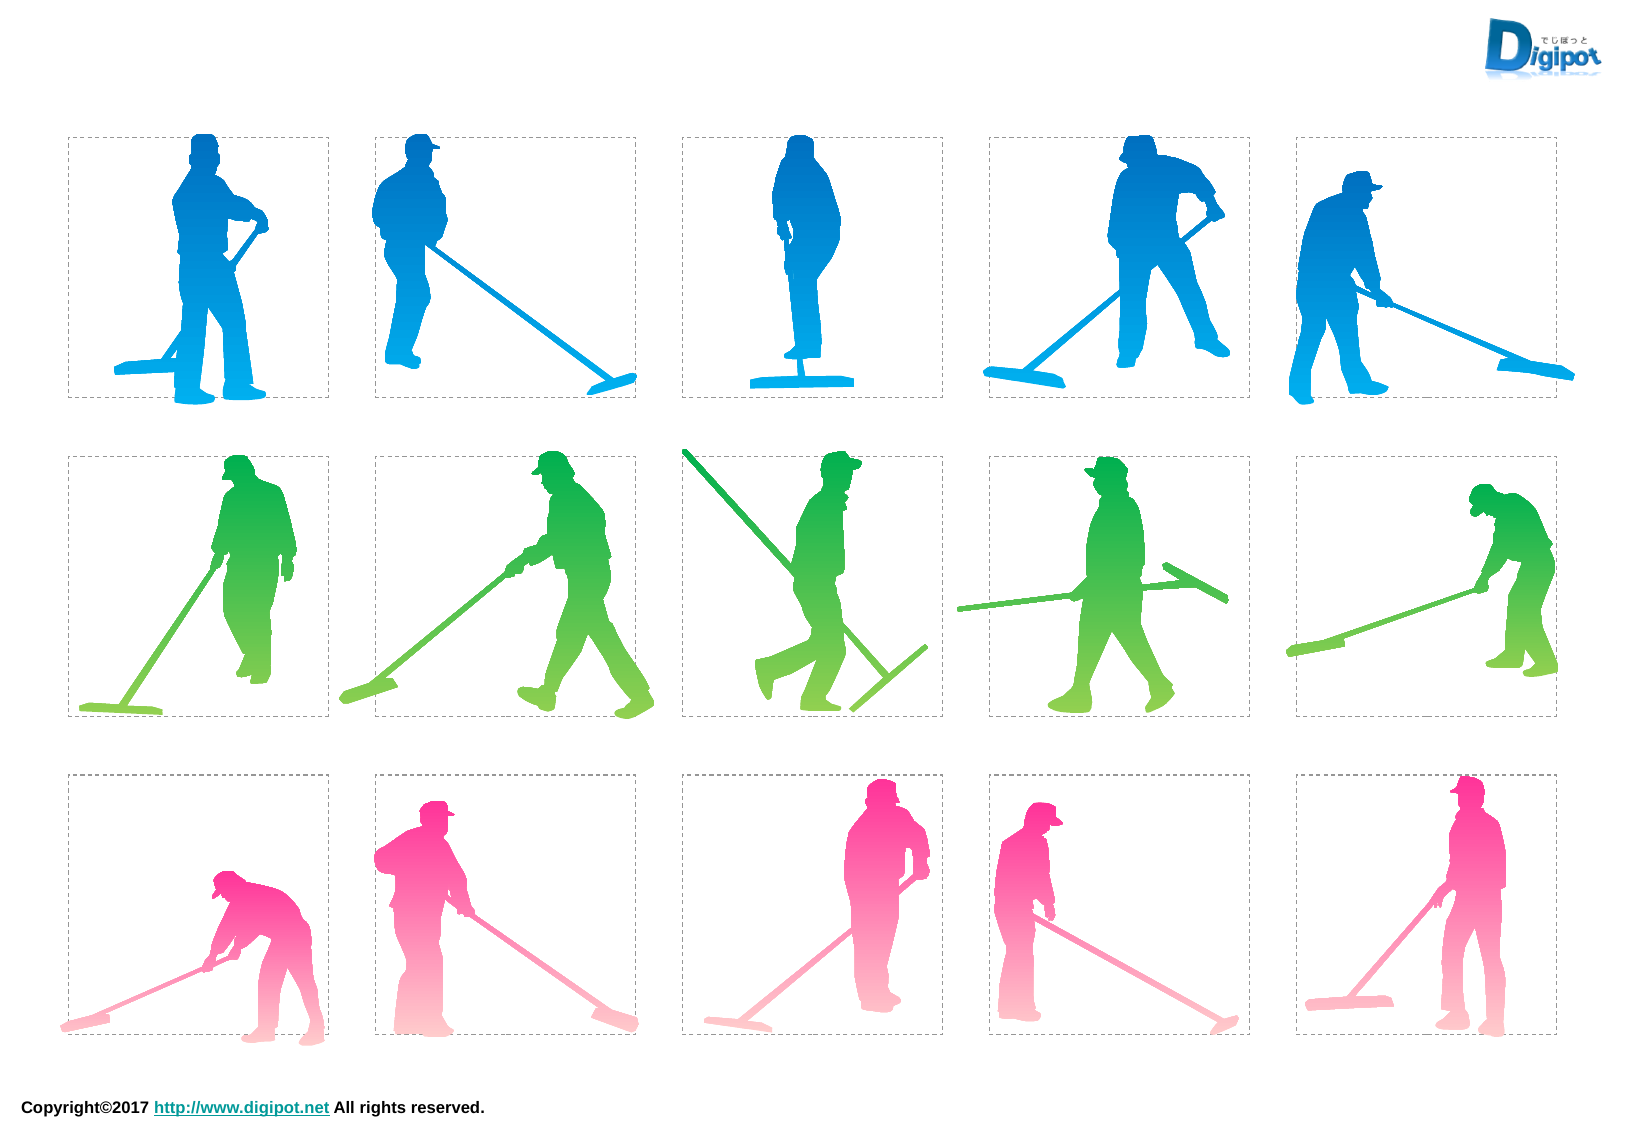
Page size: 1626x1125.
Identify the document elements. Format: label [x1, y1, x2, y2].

text_box [338, 450, 655, 719]
text_box [682, 448, 929, 713]
text_box [60, 870, 326, 1046]
text_box [79, 454, 298, 715]
text_box [994, 802, 1240, 1036]
text_box [374, 800, 640, 1038]
text_box [1286, 484, 1559, 678]
picture [1485, 18, 1602, 82]
text_box [956, 456, 1230, 713]
text_box [1288, 171, 1576, 405]
text_box [113, 133, 269, 405]
text_box [372, 133, 638, 396]
text_box [704, 778, 931, 1033]
text_box [982, 135, 1231, 389]
text_box [1304, 775, 1507, 1038]
text_box [749, 135, 855, 389]
